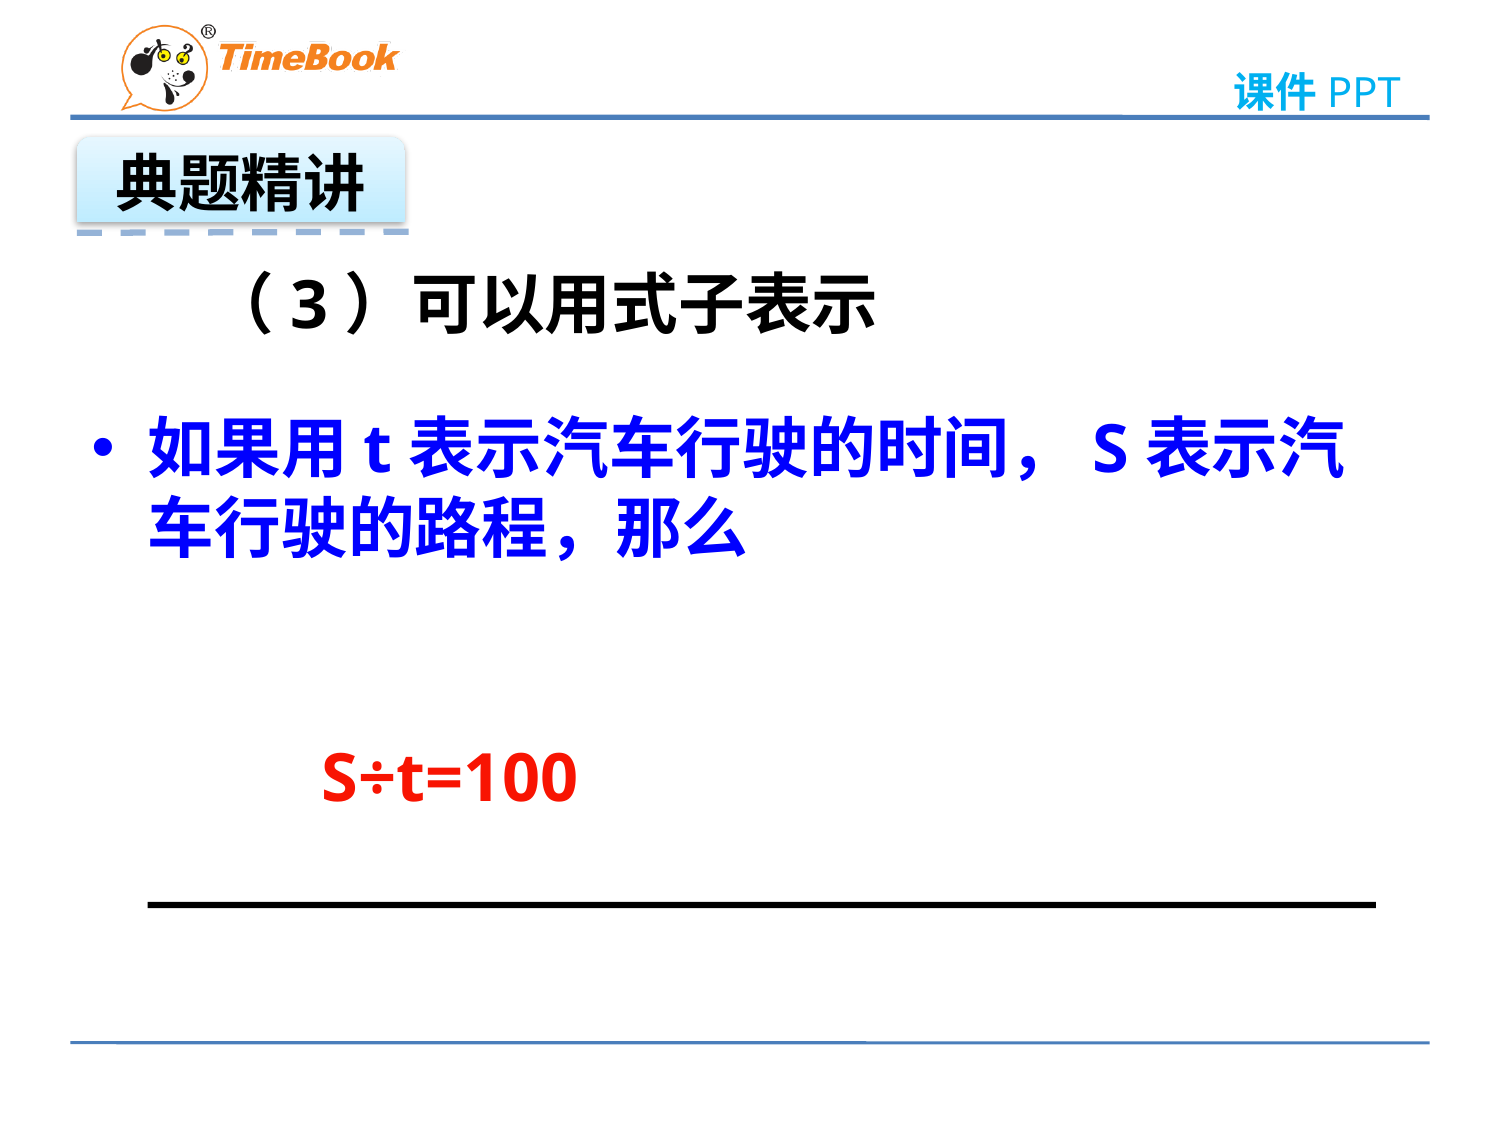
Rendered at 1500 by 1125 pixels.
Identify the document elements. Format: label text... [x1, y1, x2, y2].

text_box [147, 823, 561, 983]
text_box 典题精讲 [76, 136, 406, 208]
text_box S÷t=100 [100, 727, 1353, 823]
text_box （3）可以用式子表示 [64, 208, 1022, 396]
picture [118, 22, 408, 113]
text_box 如果用t表示汽车行驶的时间，S表示汽车行驶的路程，那么 [76, 398, 1427, 870]
